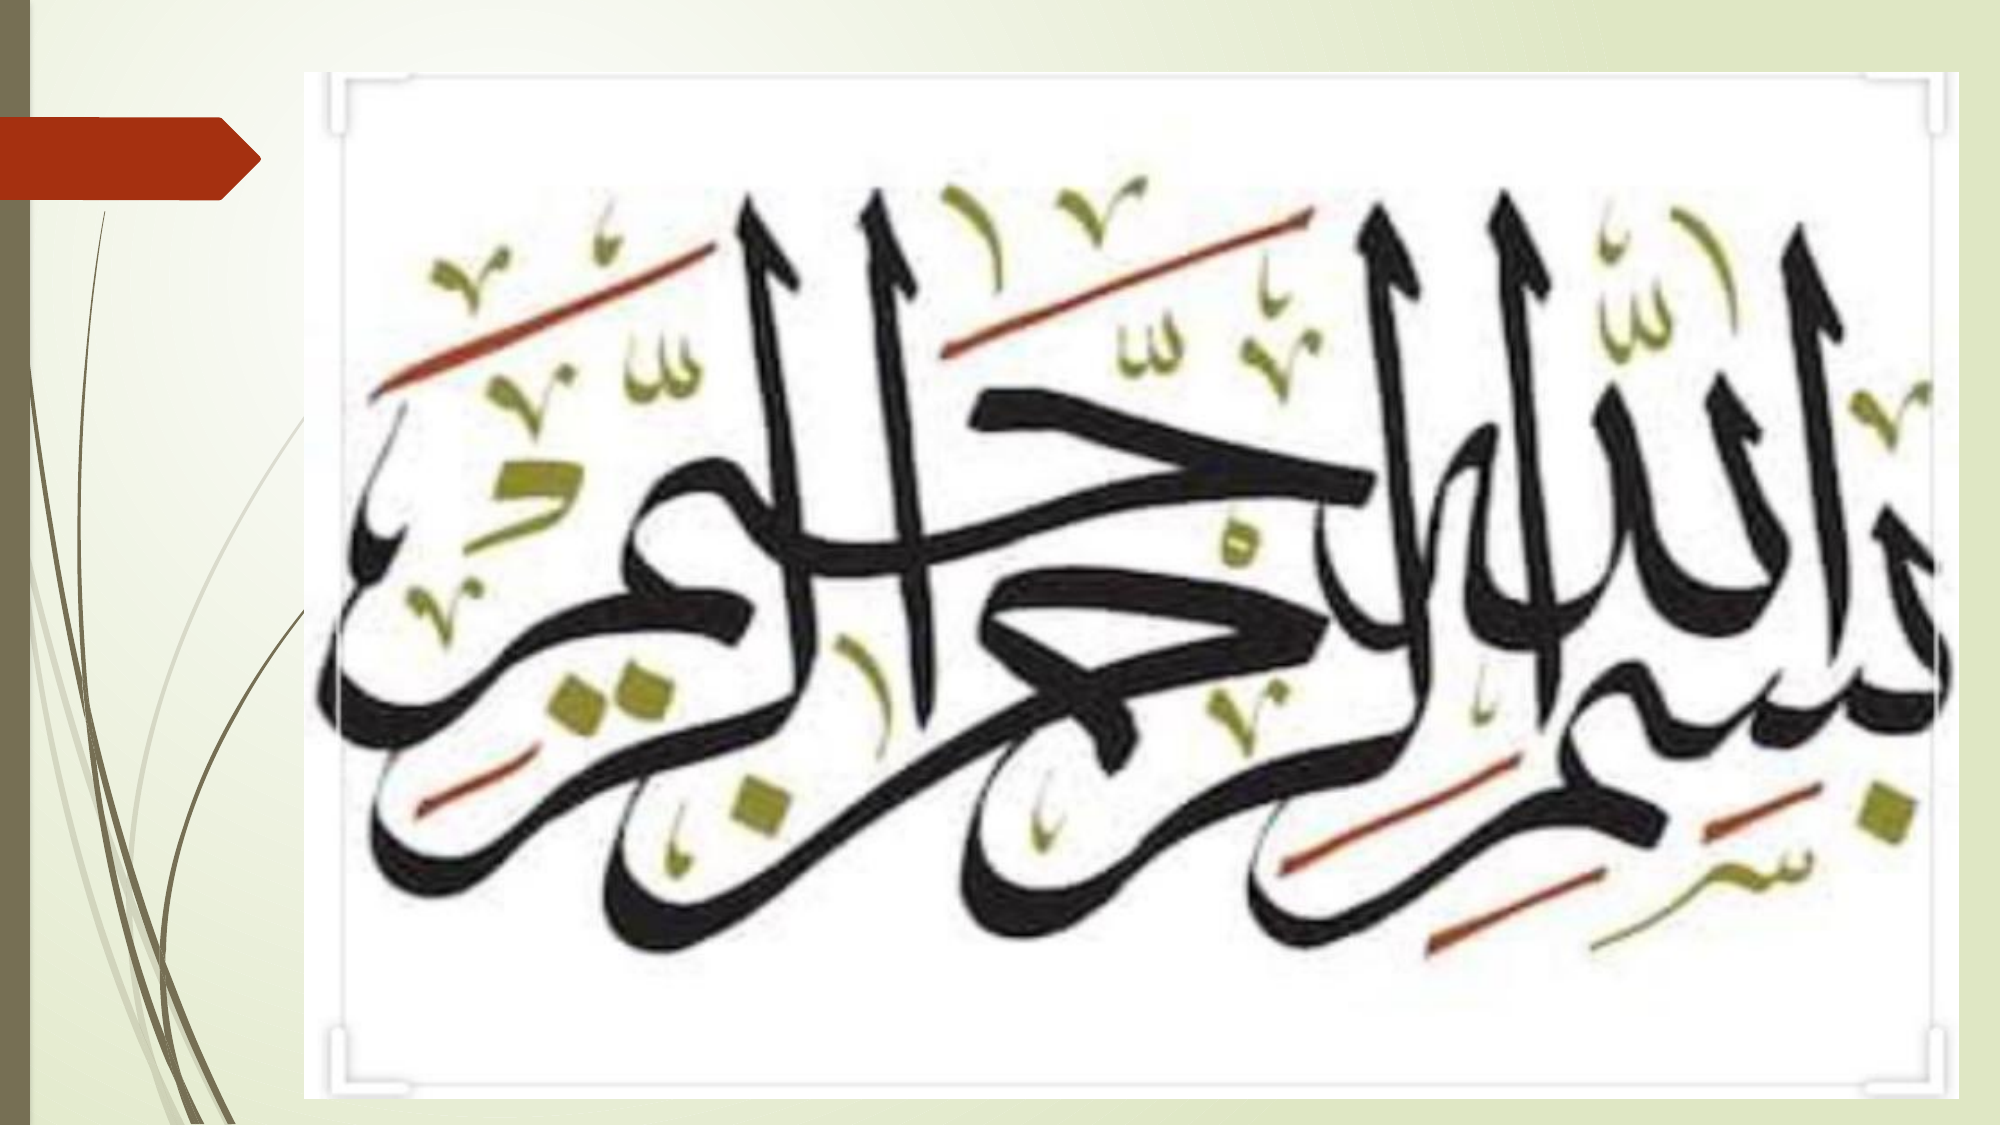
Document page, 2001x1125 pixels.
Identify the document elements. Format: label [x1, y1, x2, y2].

list [303, 71, 1959, 1099]
